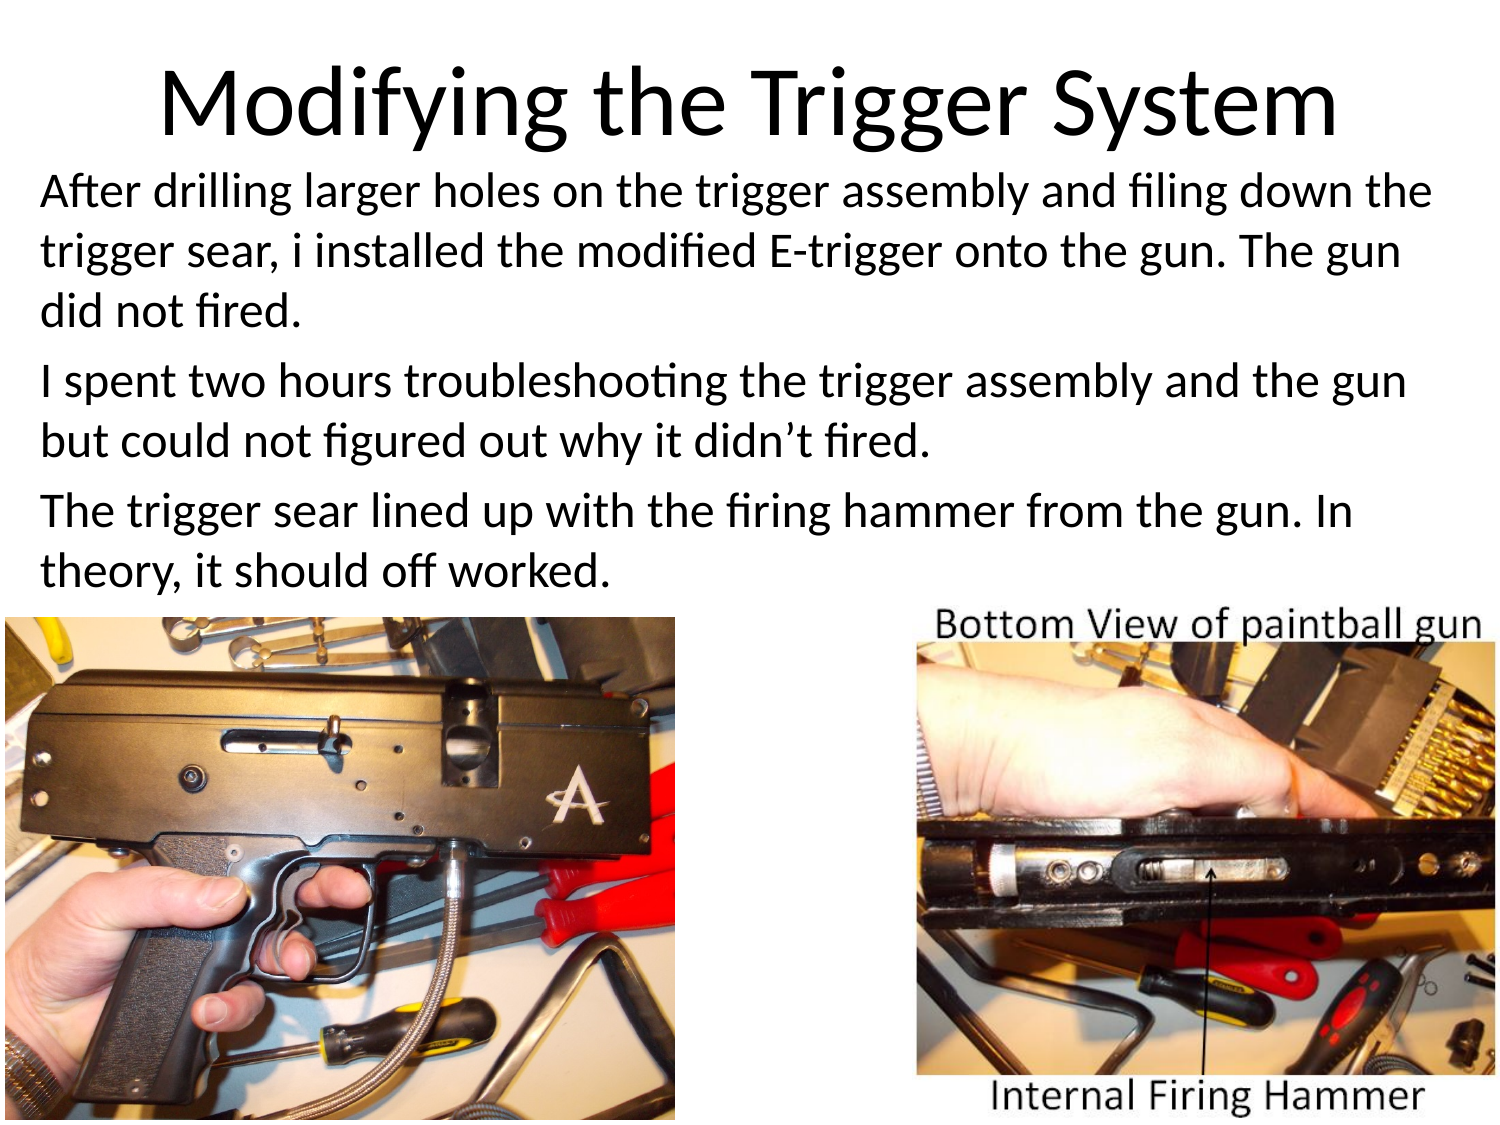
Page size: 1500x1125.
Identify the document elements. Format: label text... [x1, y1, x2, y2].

list After drilling larger holes on the trigger assembly and filing down the trigger sear, i installed the modified E-trigger onto the gun. The gun did not fired. I spent two hours troubleshooting the trigger assembly and the gun but could not figured out why it didn’t fired. The trigger sear lined up with the firing hammer from the gun. In theory, it should off worked. [24, 149, 1475, 1100]
picture [912, 604, 1500, 1125]
title Modifying the Trigger System [75, 1, 1425, 149]
picture [5, 617, 676, 1120]
